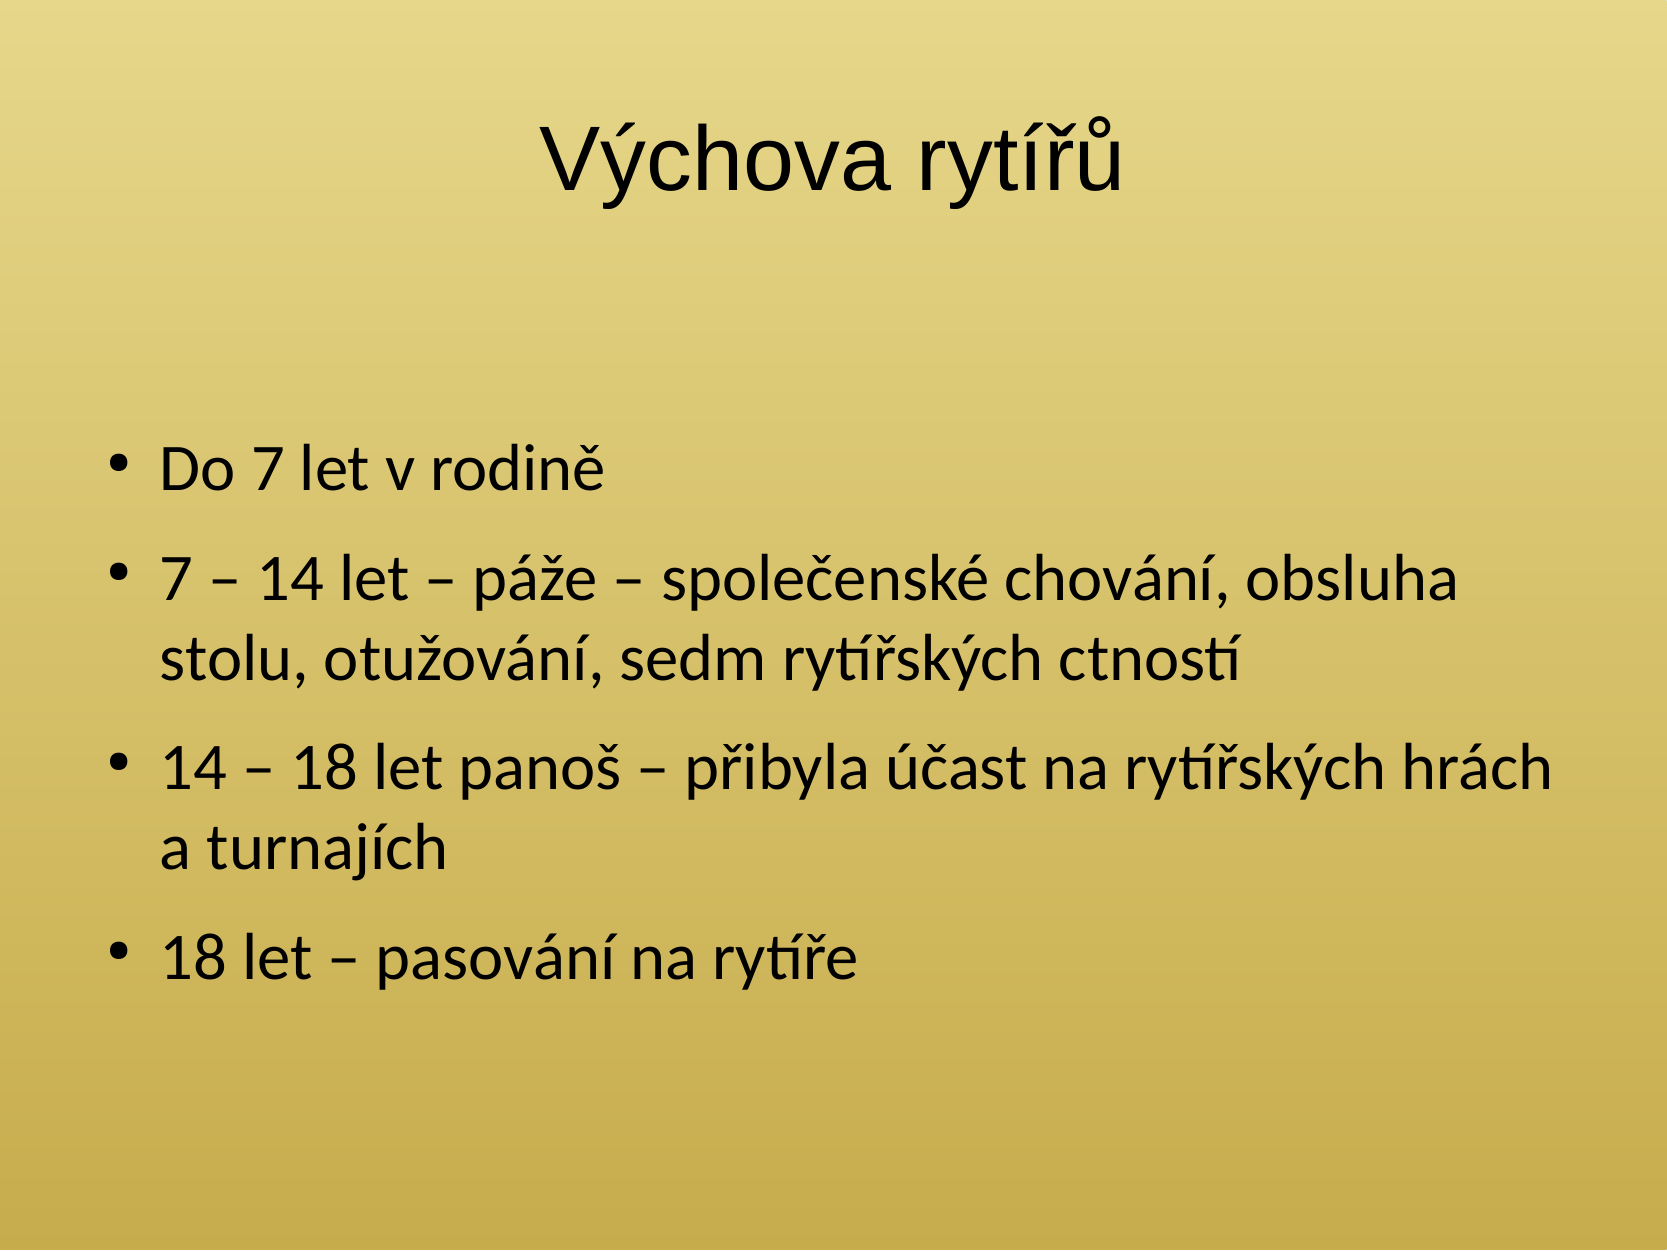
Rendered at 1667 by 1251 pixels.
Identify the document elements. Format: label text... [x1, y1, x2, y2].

title Výchova rytířů [83, 49, 1584, 259]
list Do 7 let v rodině 7 – 14 let – páže – společenské chování, obsluha stolu, otužování, sedm rytířských ctností 14 – 18 let panoš – přibyla účast na rytířských hrách a turnajích 18 let – pasování na rytíře [89, 424, 1589, 1005]
